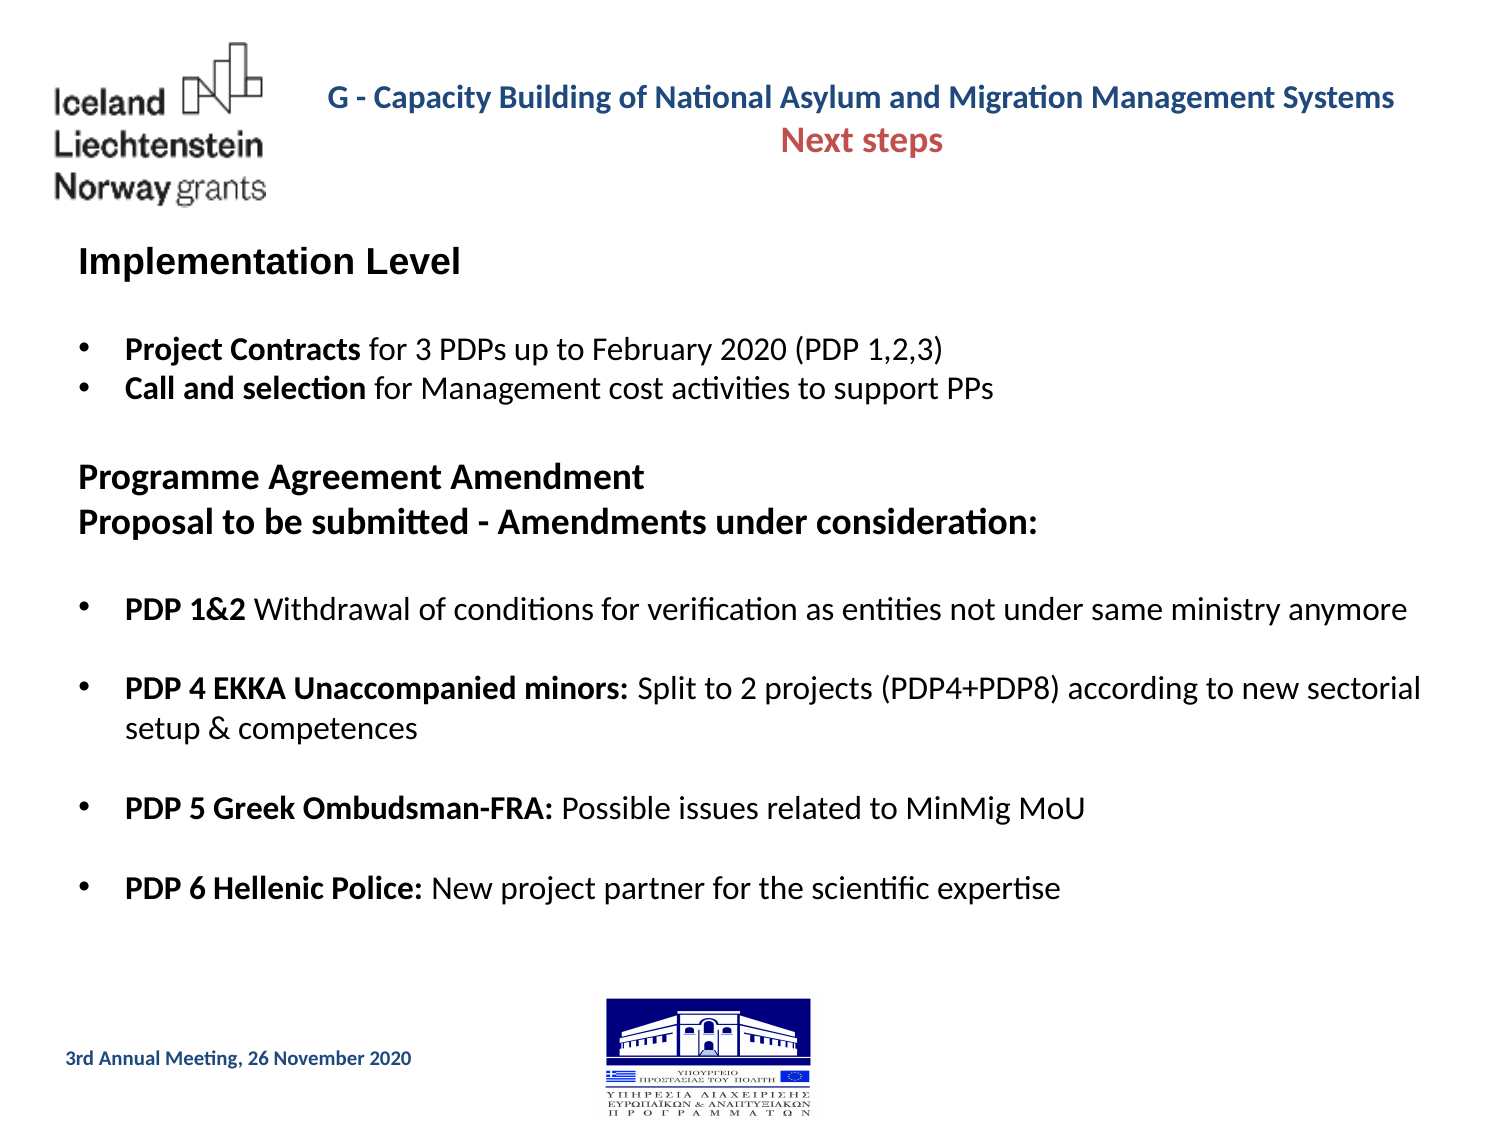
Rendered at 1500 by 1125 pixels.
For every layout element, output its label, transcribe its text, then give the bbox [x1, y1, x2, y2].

picture [596, 992, 822, 1123]
picture [52, 42, 266, 209]
text_box Implementation Level Project Contracts for 3 PDPs up to February 2020 (PDP 1,2,3) Call and selection for Management cost activities to support PPs Programme Agreement Amendment Proposal to be submitted - Amendments under consideration: PDP 1&2 Withdrawal of conditions for verification as entities not under same ministry anymore PDP 4 EKKA Unaccompanied minors: Split to 2 projects (PDP4+PDP8) according to new sectorial setup & competences PDP 5 Greek Ombudsman-FRA: Possible issues related to MinMig MoU PDP 6 Hellenic Police: New project partner for the scientific expertise [63, 184, 1458, 999]
text_box 3rd Annual Meeting, 26 November 2020 [41, 1037, 432, 1078]
text_box G - Capacity Building of National Asylum and Migration Management Systems Next steps [269, 74, 1458, 184]
